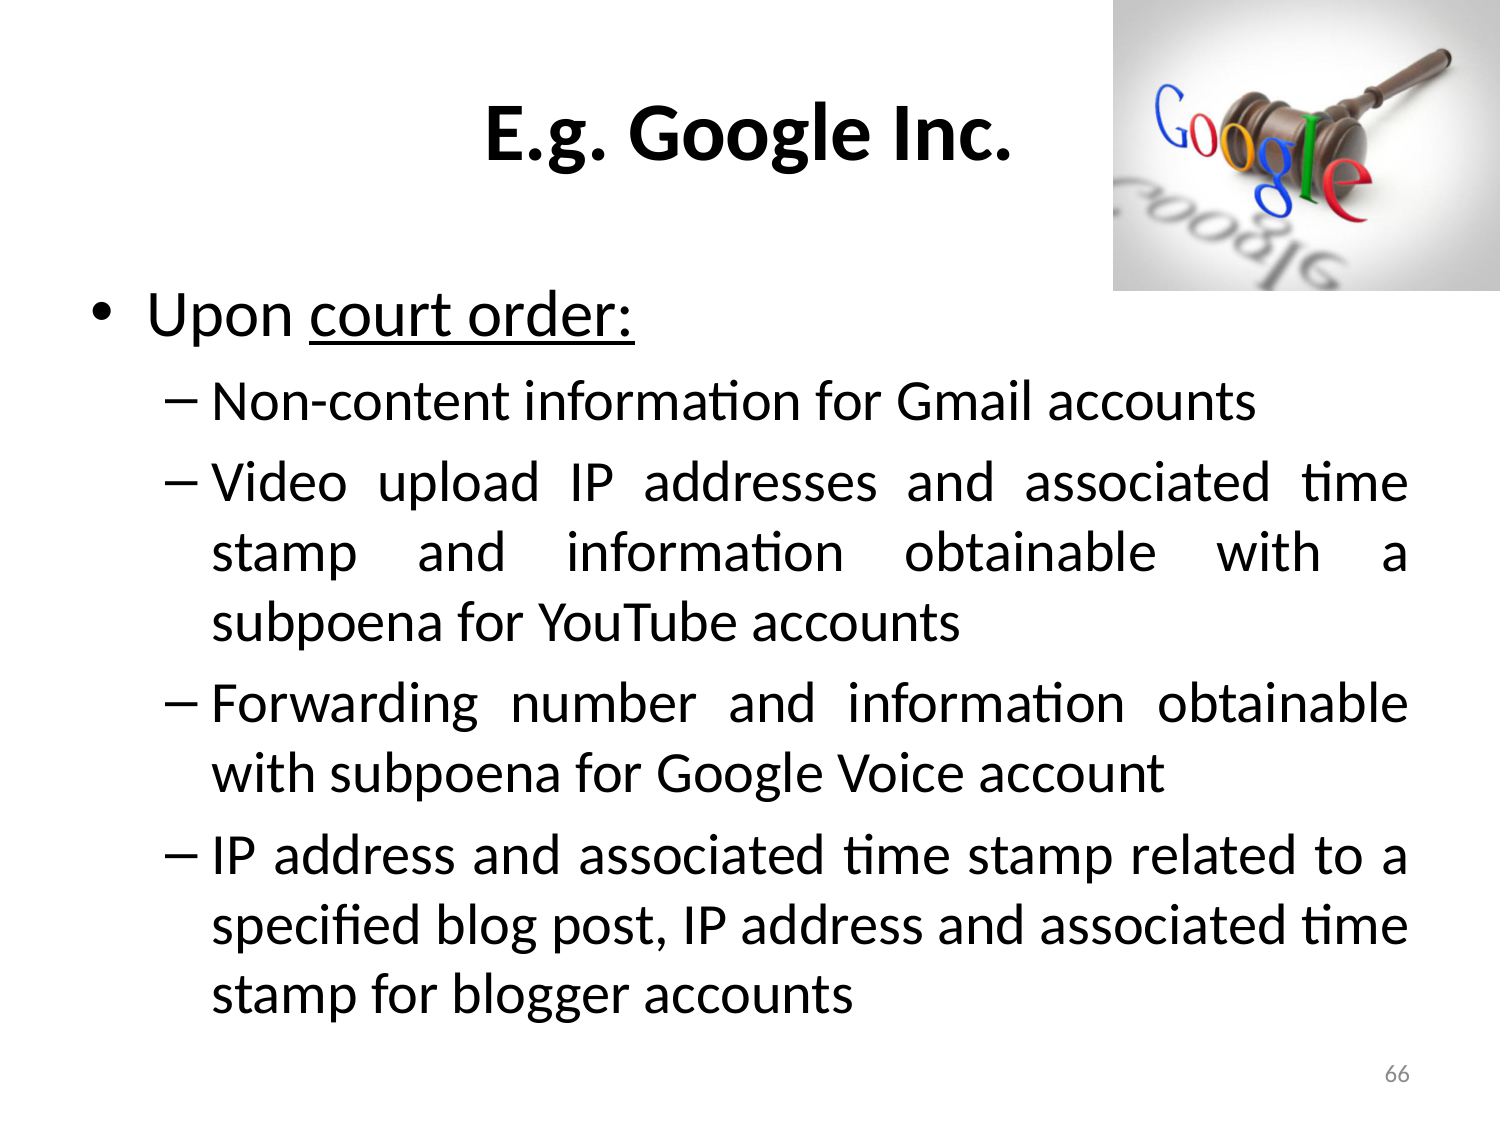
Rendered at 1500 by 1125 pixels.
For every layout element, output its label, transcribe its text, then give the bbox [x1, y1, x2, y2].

title E.g. Google Inc. [75, 33, 1108, 221]
list Upon court order: Non-content information for Gmail accounts Video upload IP addresses and associated time stamp and information obtainable with a subpoena for YouTube accounts Forwarding number and information obtainable with subpoena for Google Voice account IP address and associated time stamp related to a specified blog post, IP address and associated time stamp for blogger accounts [75, 262, 1425, 1063]
slide_number 66 [1074, 1042, 1425, 1103]
picture [1113, 0, 1500, 291]
